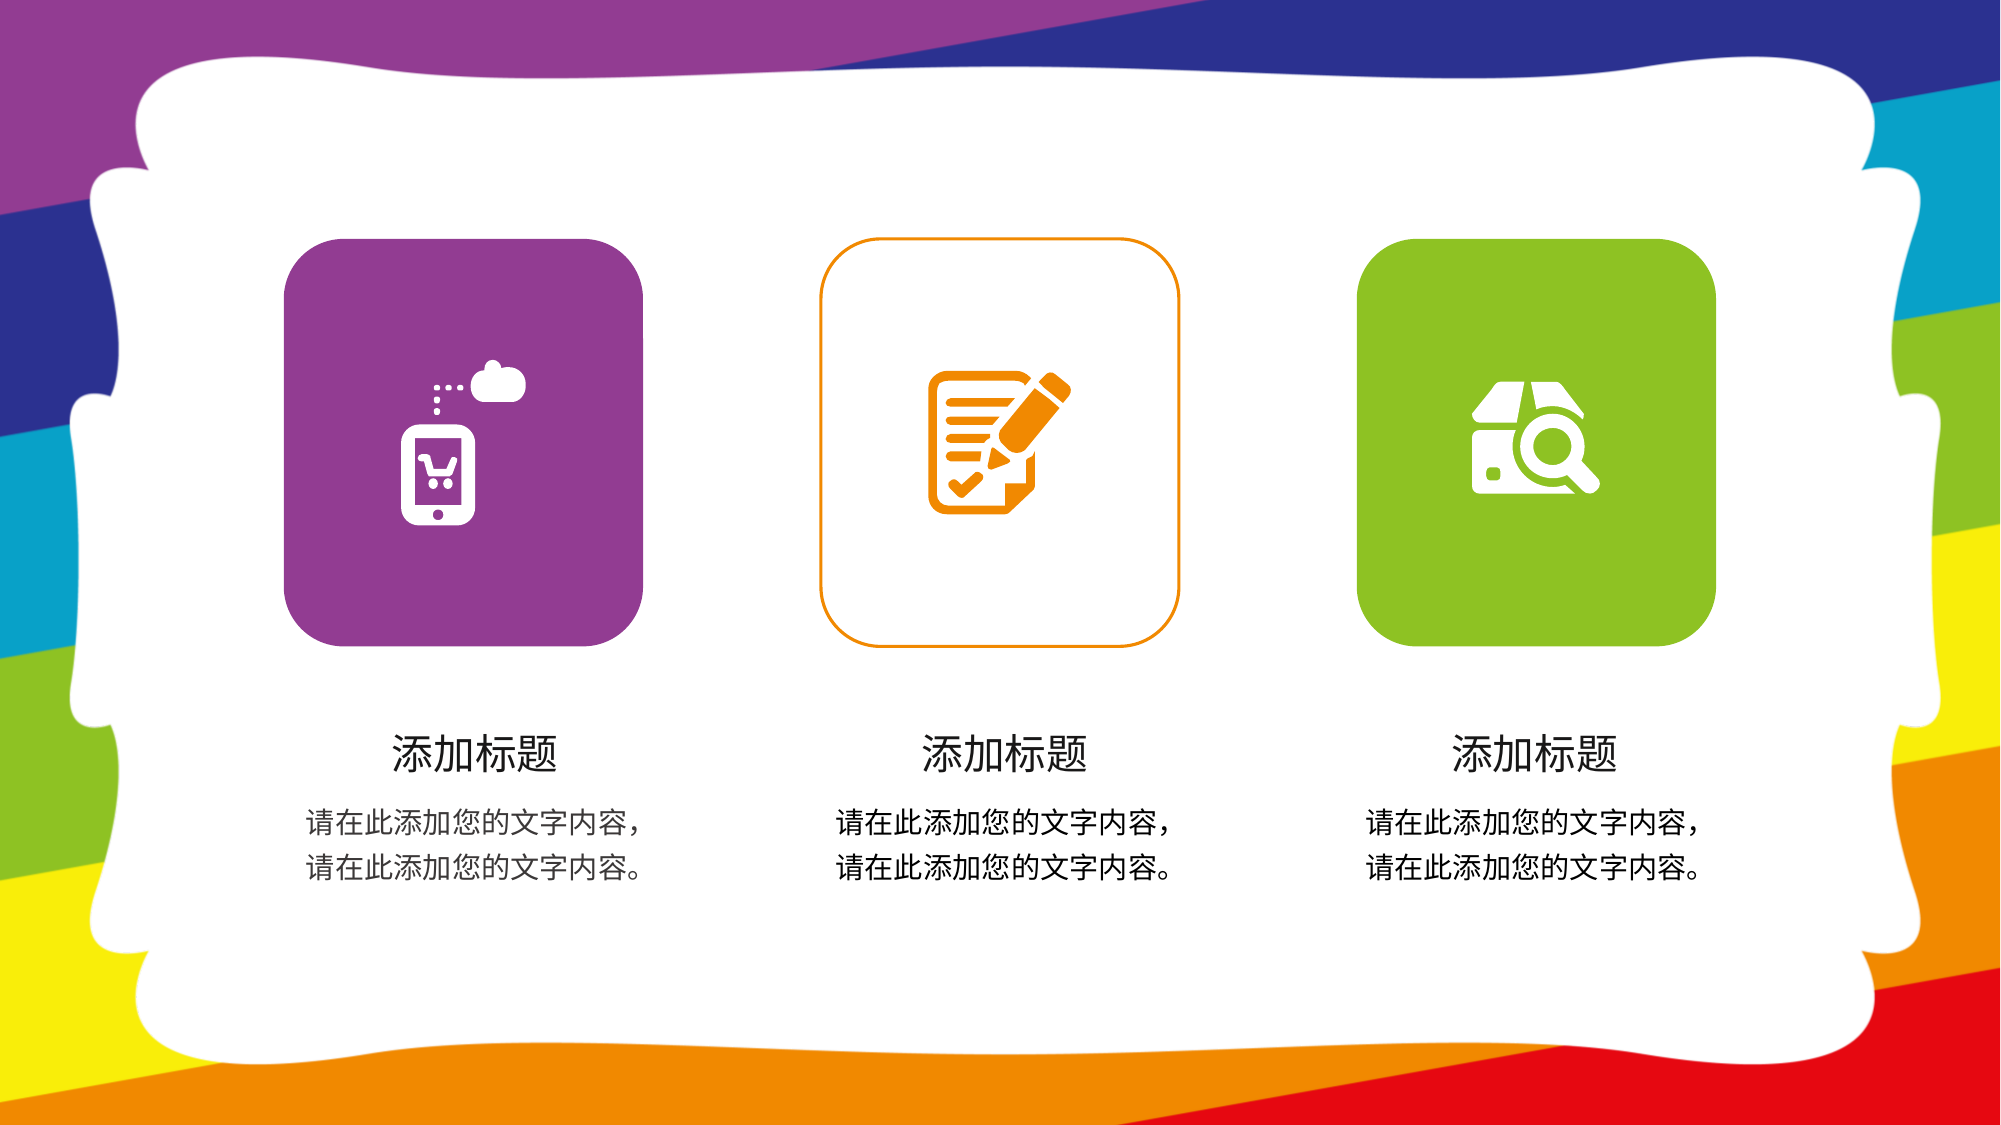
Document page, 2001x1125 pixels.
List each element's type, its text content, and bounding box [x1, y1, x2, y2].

text_box 添加标题 [895, 720, 1115, 786]
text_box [928, 370, 1072, 515]
text_box [1356, 238, 1717, 647]
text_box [1471, 381, 1602, 494]
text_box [401, 359, 526, 526]
text_box [820, 238, 1179, 647]
text_box 添加标题 [1424, 720, 1645, 786]
text_box 请在此添加您的文字内容， 请在此添加您的文字内容。 [1350, 786, 1719, 892]
text_box 添加标题 [365, 720, 585, 786]
text_box 请在此添加您的文字内容， 请在此添加您的文字内容。 [291, 786, 660, 892]
picture [0, 0, 2001, 1125]
text_box [283, 238, 644, 647]
text_box 请在此添加您的文字内容， 请在此添加您的文字内容。 [820, 786, 1190, 892]
